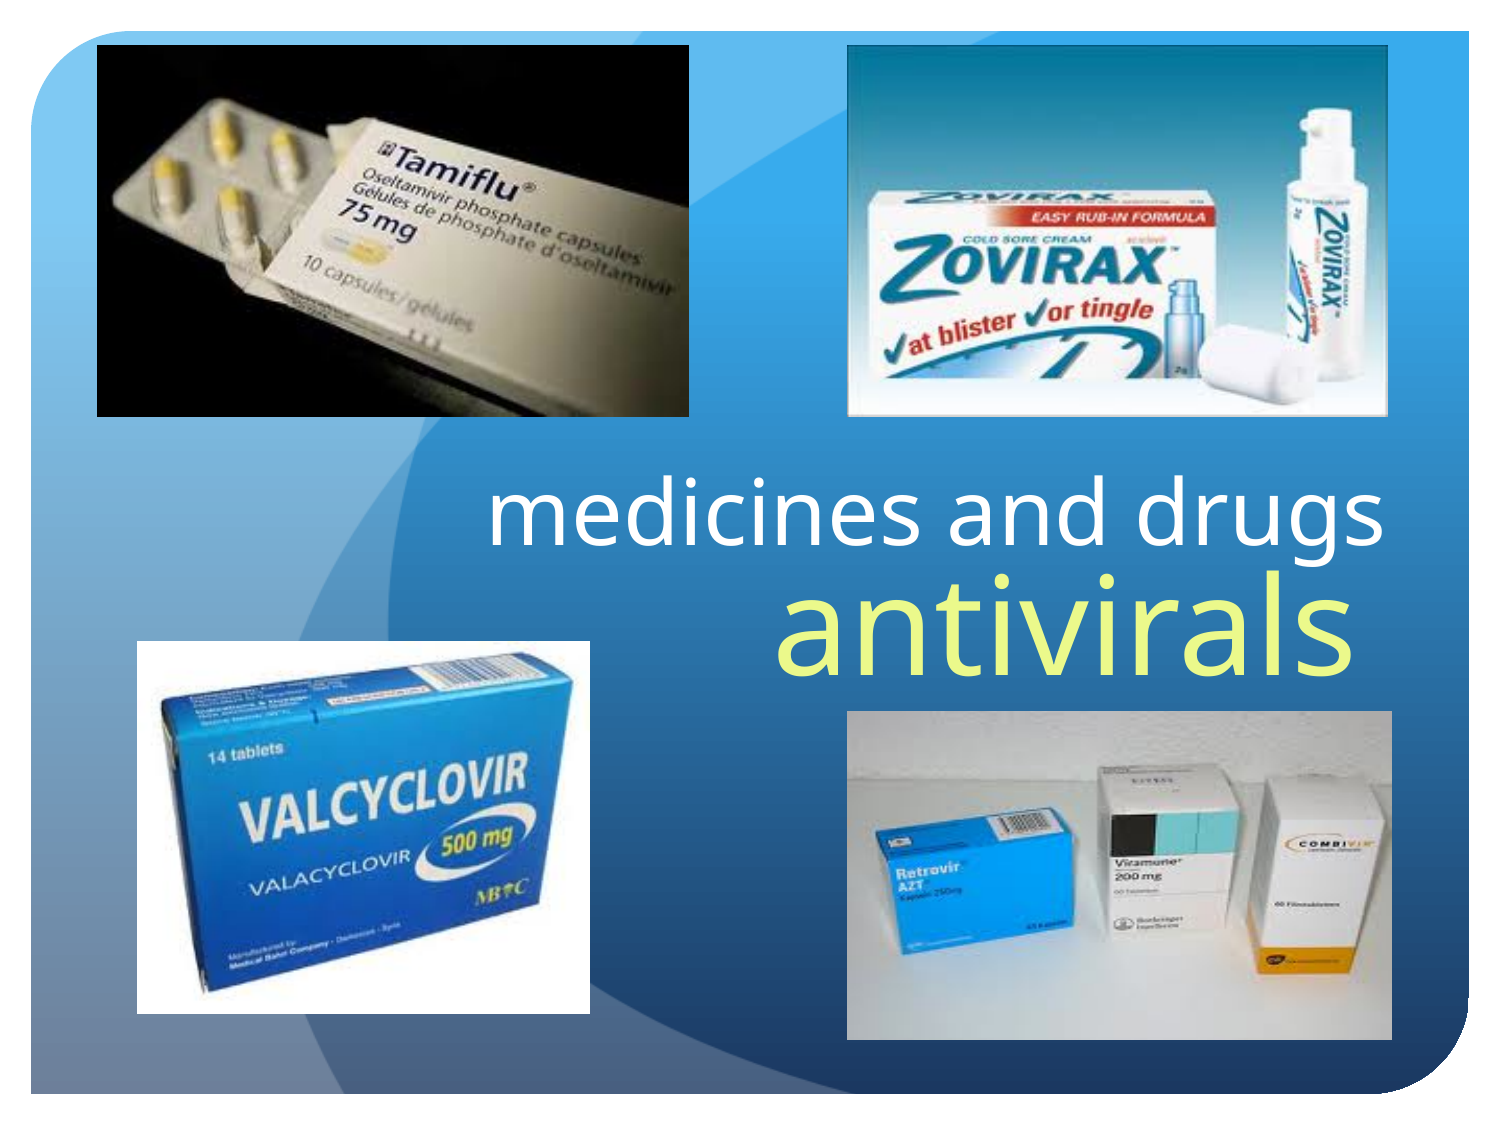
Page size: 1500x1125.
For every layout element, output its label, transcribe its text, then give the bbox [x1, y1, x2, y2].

subtitle antivirals [322, 530, 1373, 818]
picture [25, 30, 1474, 1095]
title medicines and drugs [293, 330, 1403, 572]
